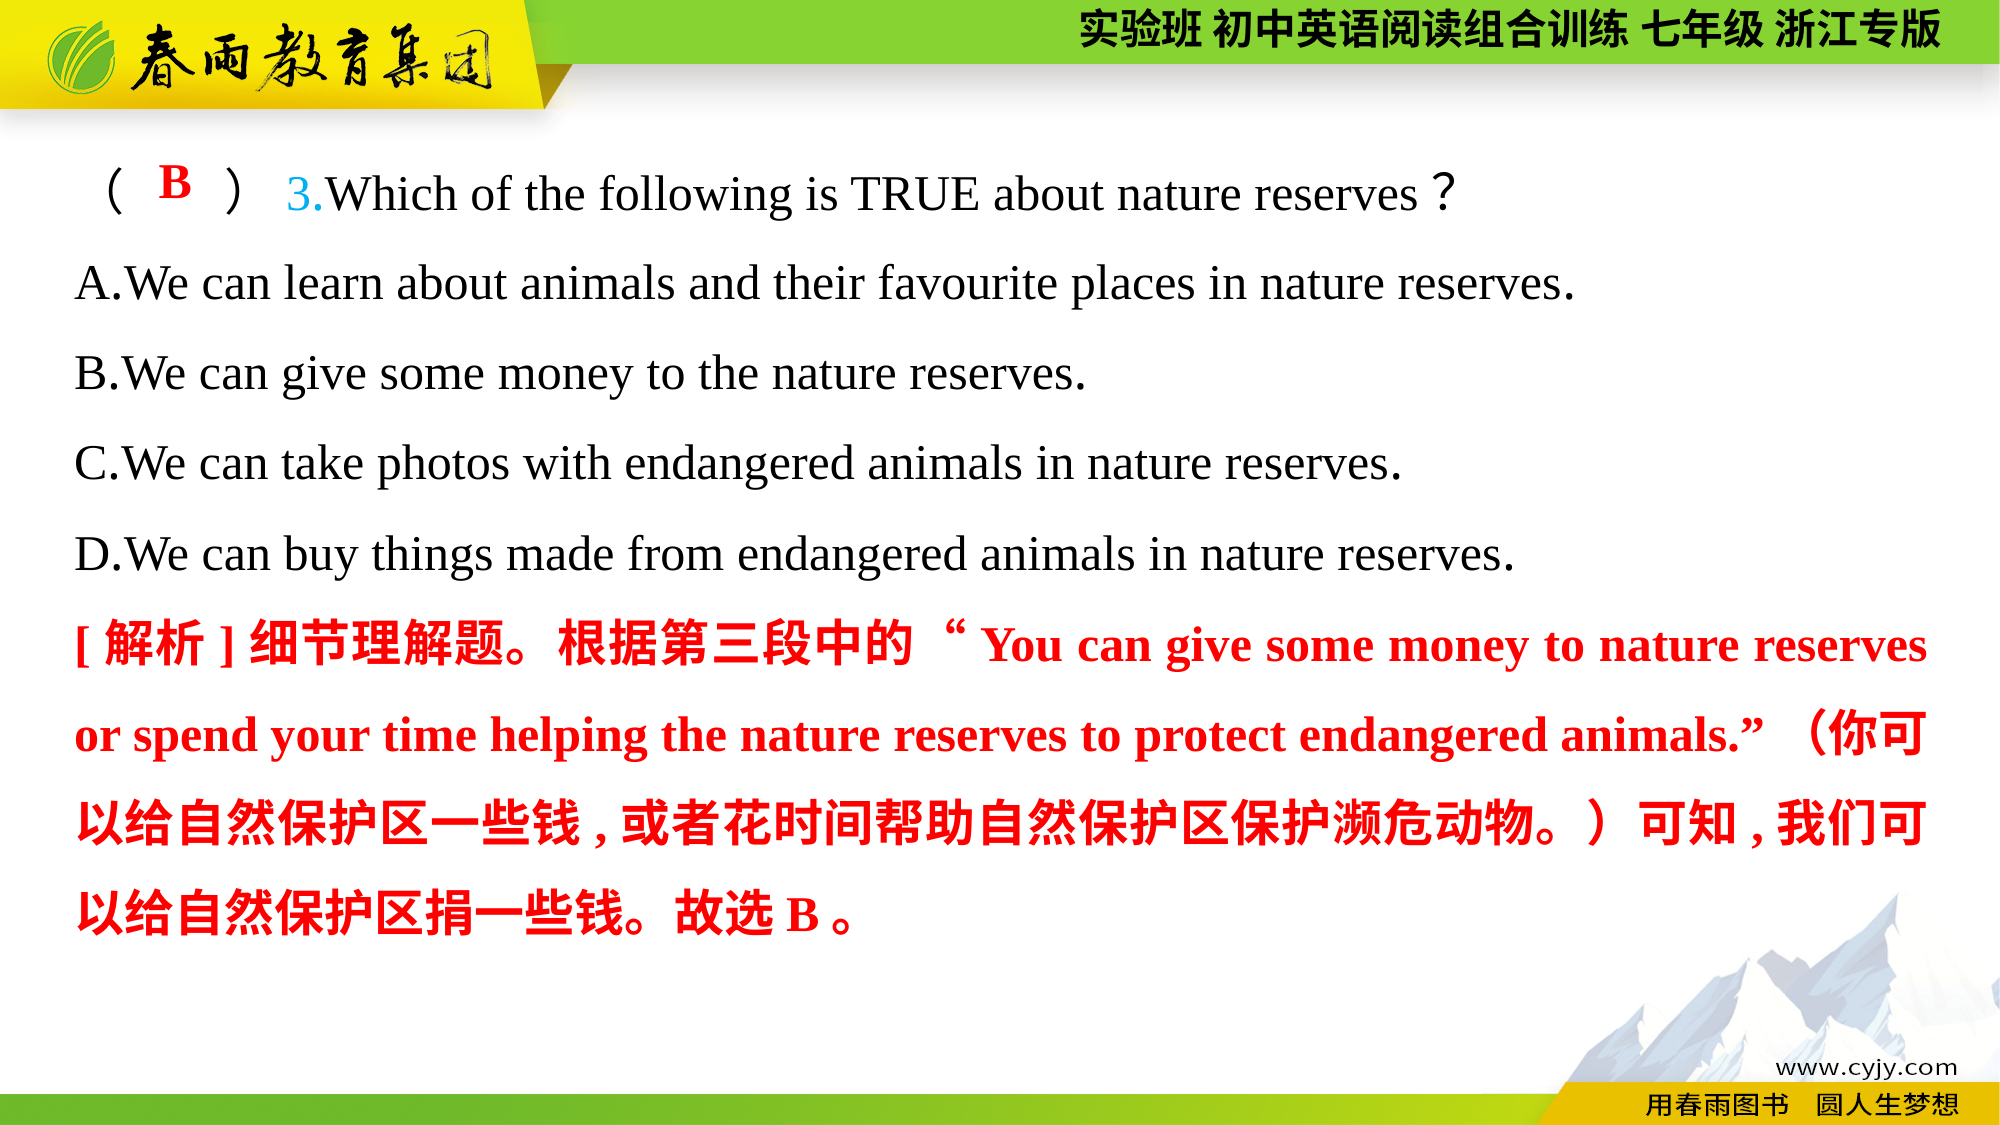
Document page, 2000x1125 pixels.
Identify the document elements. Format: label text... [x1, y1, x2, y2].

list （ ）3.Which of the following is TRUE about nature reserves？ A.We can learn about animals and their favourite places in nature reserves. B.We can give some money to the nature reserves. C.We can take photos with endangered animals in nature reserves. D.We can buy things made from endangered animals in nature reserves. [59, 122, 1944, 573]
text_box B [143, 141, 207, 217]
text_box [解析]细节理解题。根据第三段中的“You can give some money to nature reserves or spend your time helping the nature reserves to protect endangered animals.”（你可以给自然保护区一些钱,或者花时间帮助自然保护区保护濒危动物。）可知,我们可以给自然保护区捐一些钱。故选B。 [59, 573, 1944, 949]
picture [0, 0, 2000, 1125]
